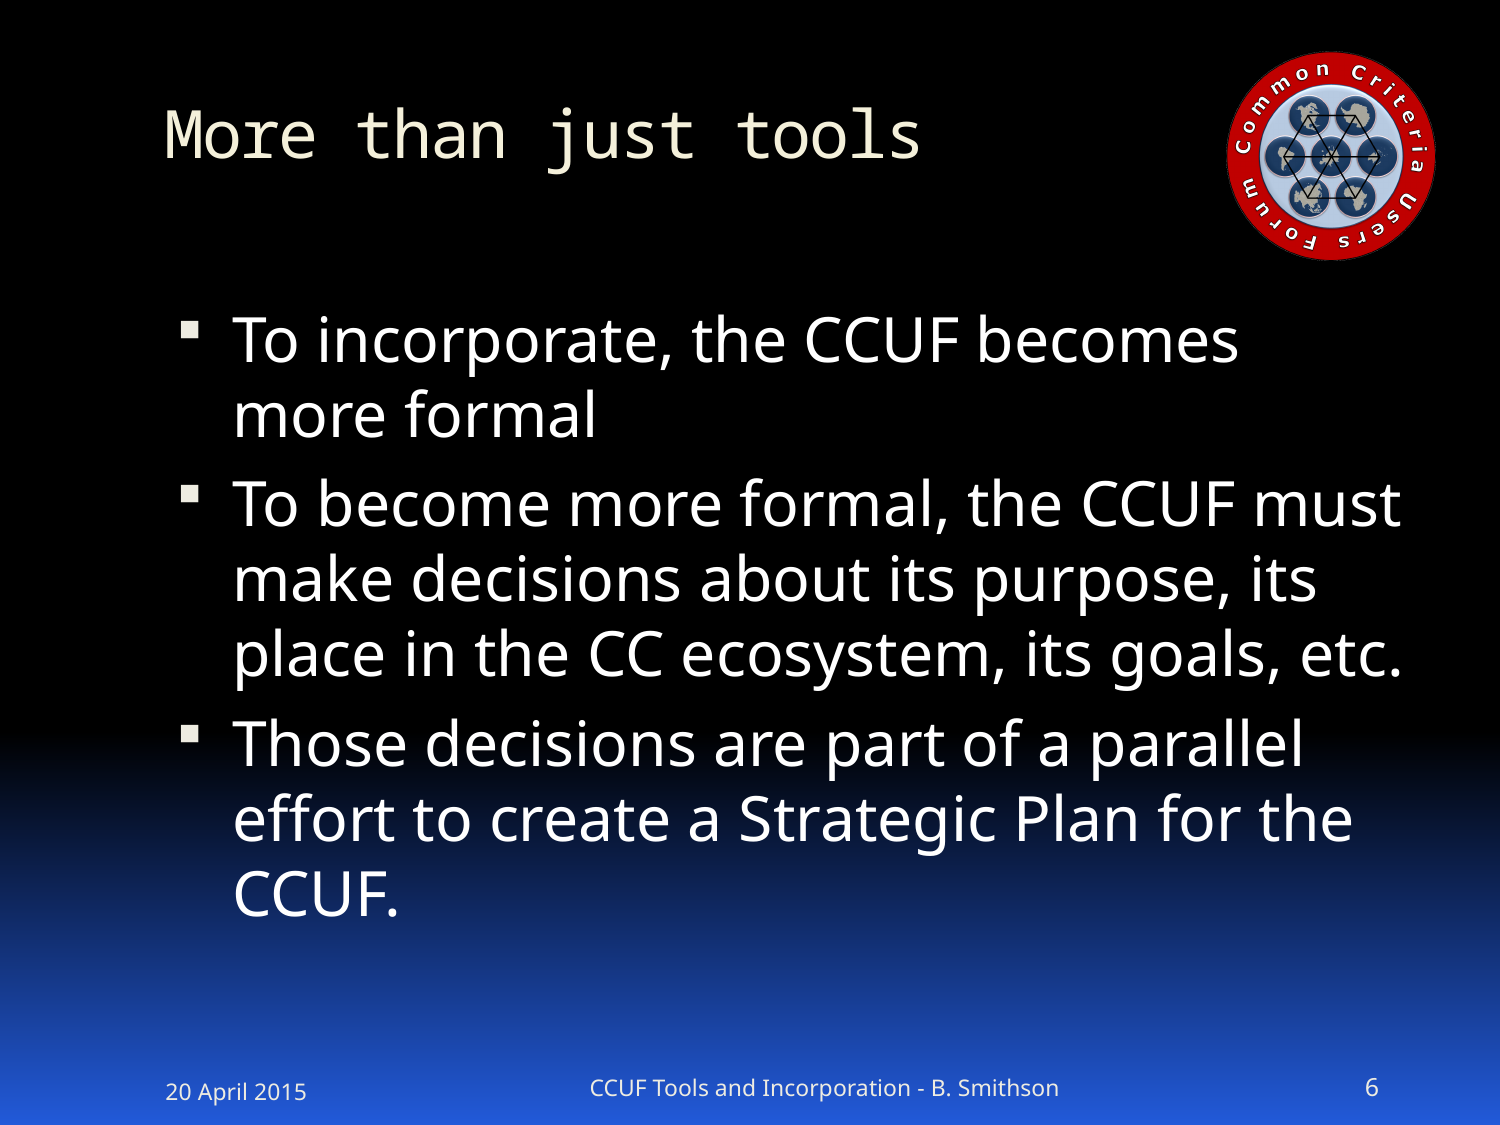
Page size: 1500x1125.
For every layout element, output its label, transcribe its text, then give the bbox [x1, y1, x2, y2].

footer CCUF Tools and Incorporation - B. Smithson [412, 1052, 1238, 1113]
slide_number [150, 1052, 395, 1113]
title More than just tools [150, 83, 1225, 234]
picture [1224, 49, 1438, 263]
slide_number 6 [1350, 1052, 1425, 1113]
list To incorporate, the CCUF becomes more formal To become more formal, the CCUF must make decisions about its purpose, its place in the CC ecosystem, its goals, etc. Those decisions are part of a parallel effort to create a Strategic Plan for the CCUF. [150, 292, 1425, 1043]
